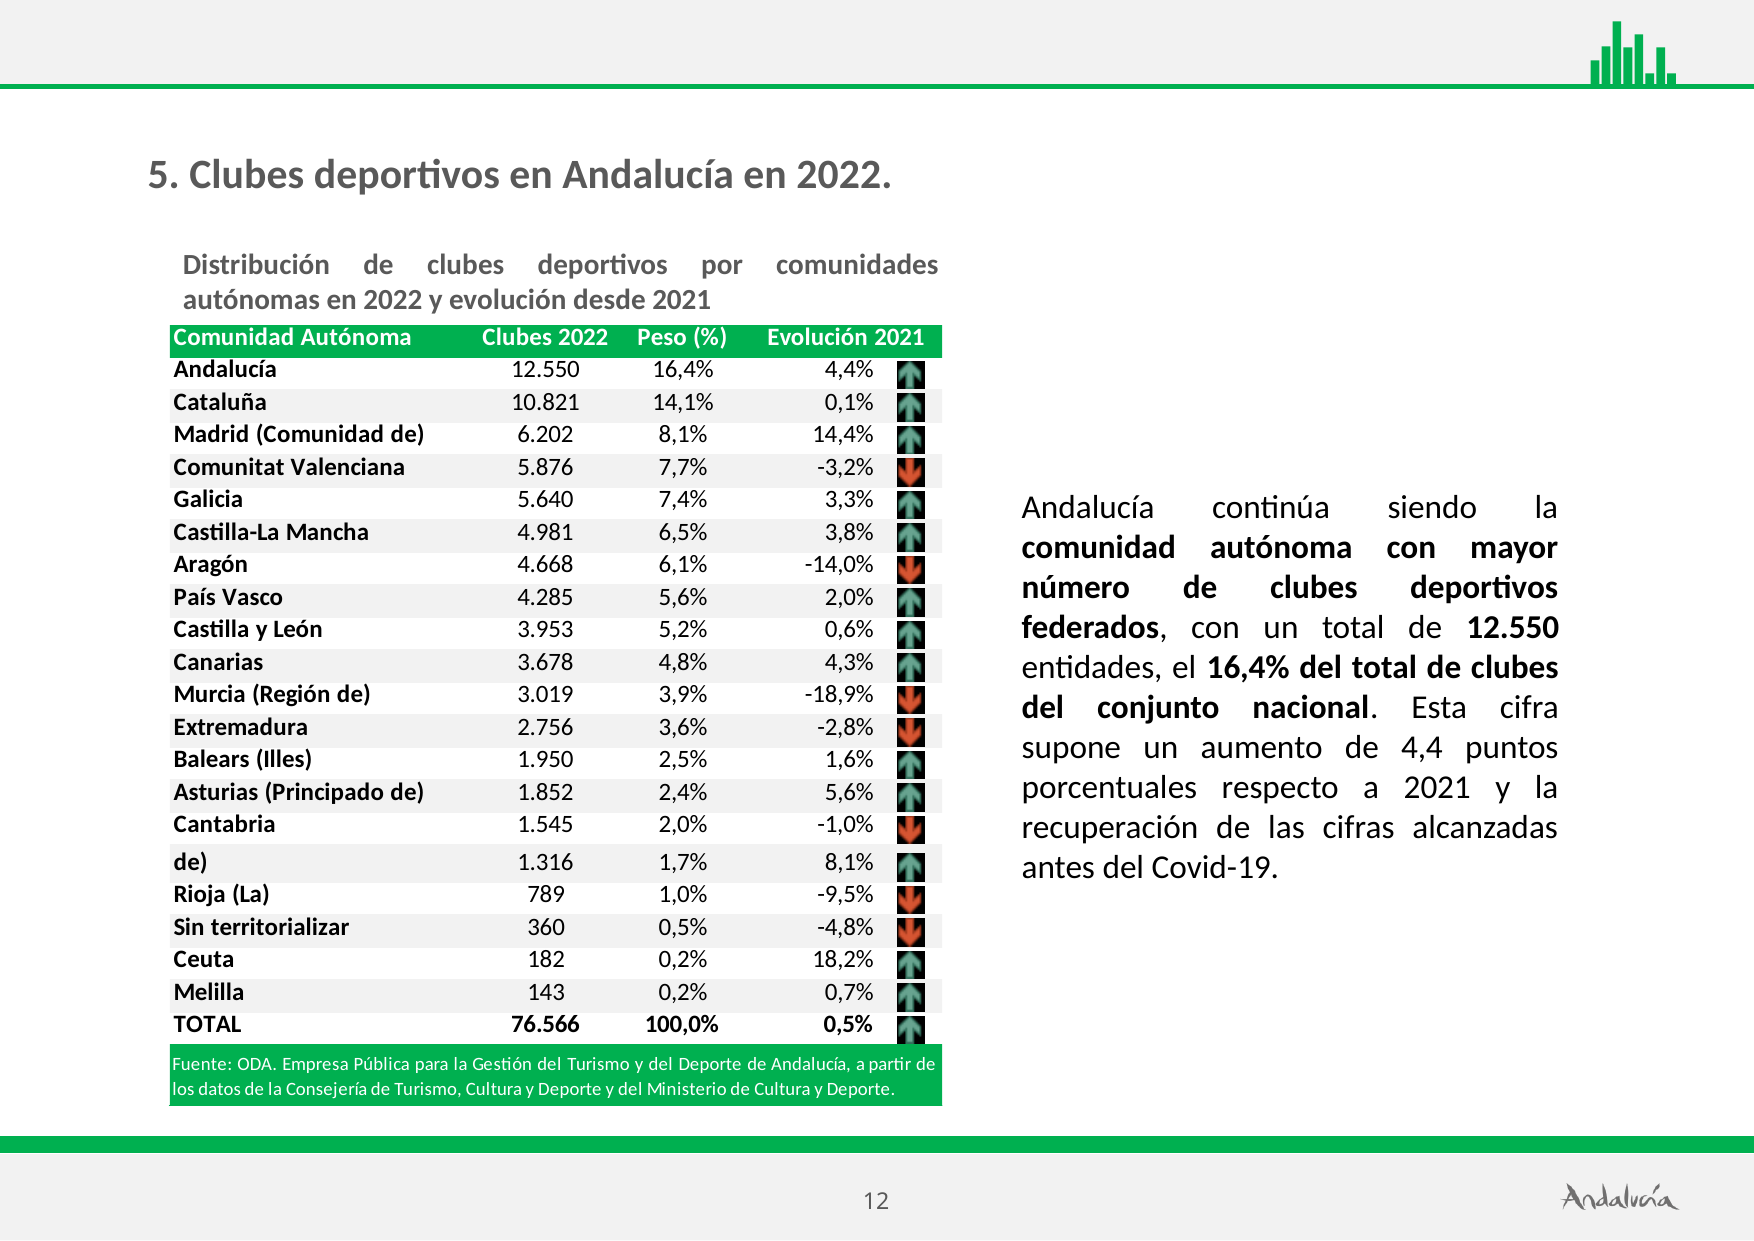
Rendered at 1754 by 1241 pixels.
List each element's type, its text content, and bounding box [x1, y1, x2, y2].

picture [1560, 1183, 1680, 1210]
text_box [168, 323, 944, 1107]
text_box 5. Clubes deportivos en Andalucía en 2022. [132, 139, 1526, 205]
text_box Andalucía continúa siendo la comunidad autónoma con mayor número de clubes deportivos federados, con un total de 12.550 entidades, el 16,4% del total de clubes del conjunto nacional. Esta cifra supone un aumento de 4,4 puntos porcentuales respecto a 2021 y la recuperación de las cifras alcanzadas antes del Covid-19. [1006, 478, 1574, 893]
text_box Distribución de clubes deportivos por comunidades autónomas en 2022 y evolución desde 2021 [168, 238, 955, 323]
